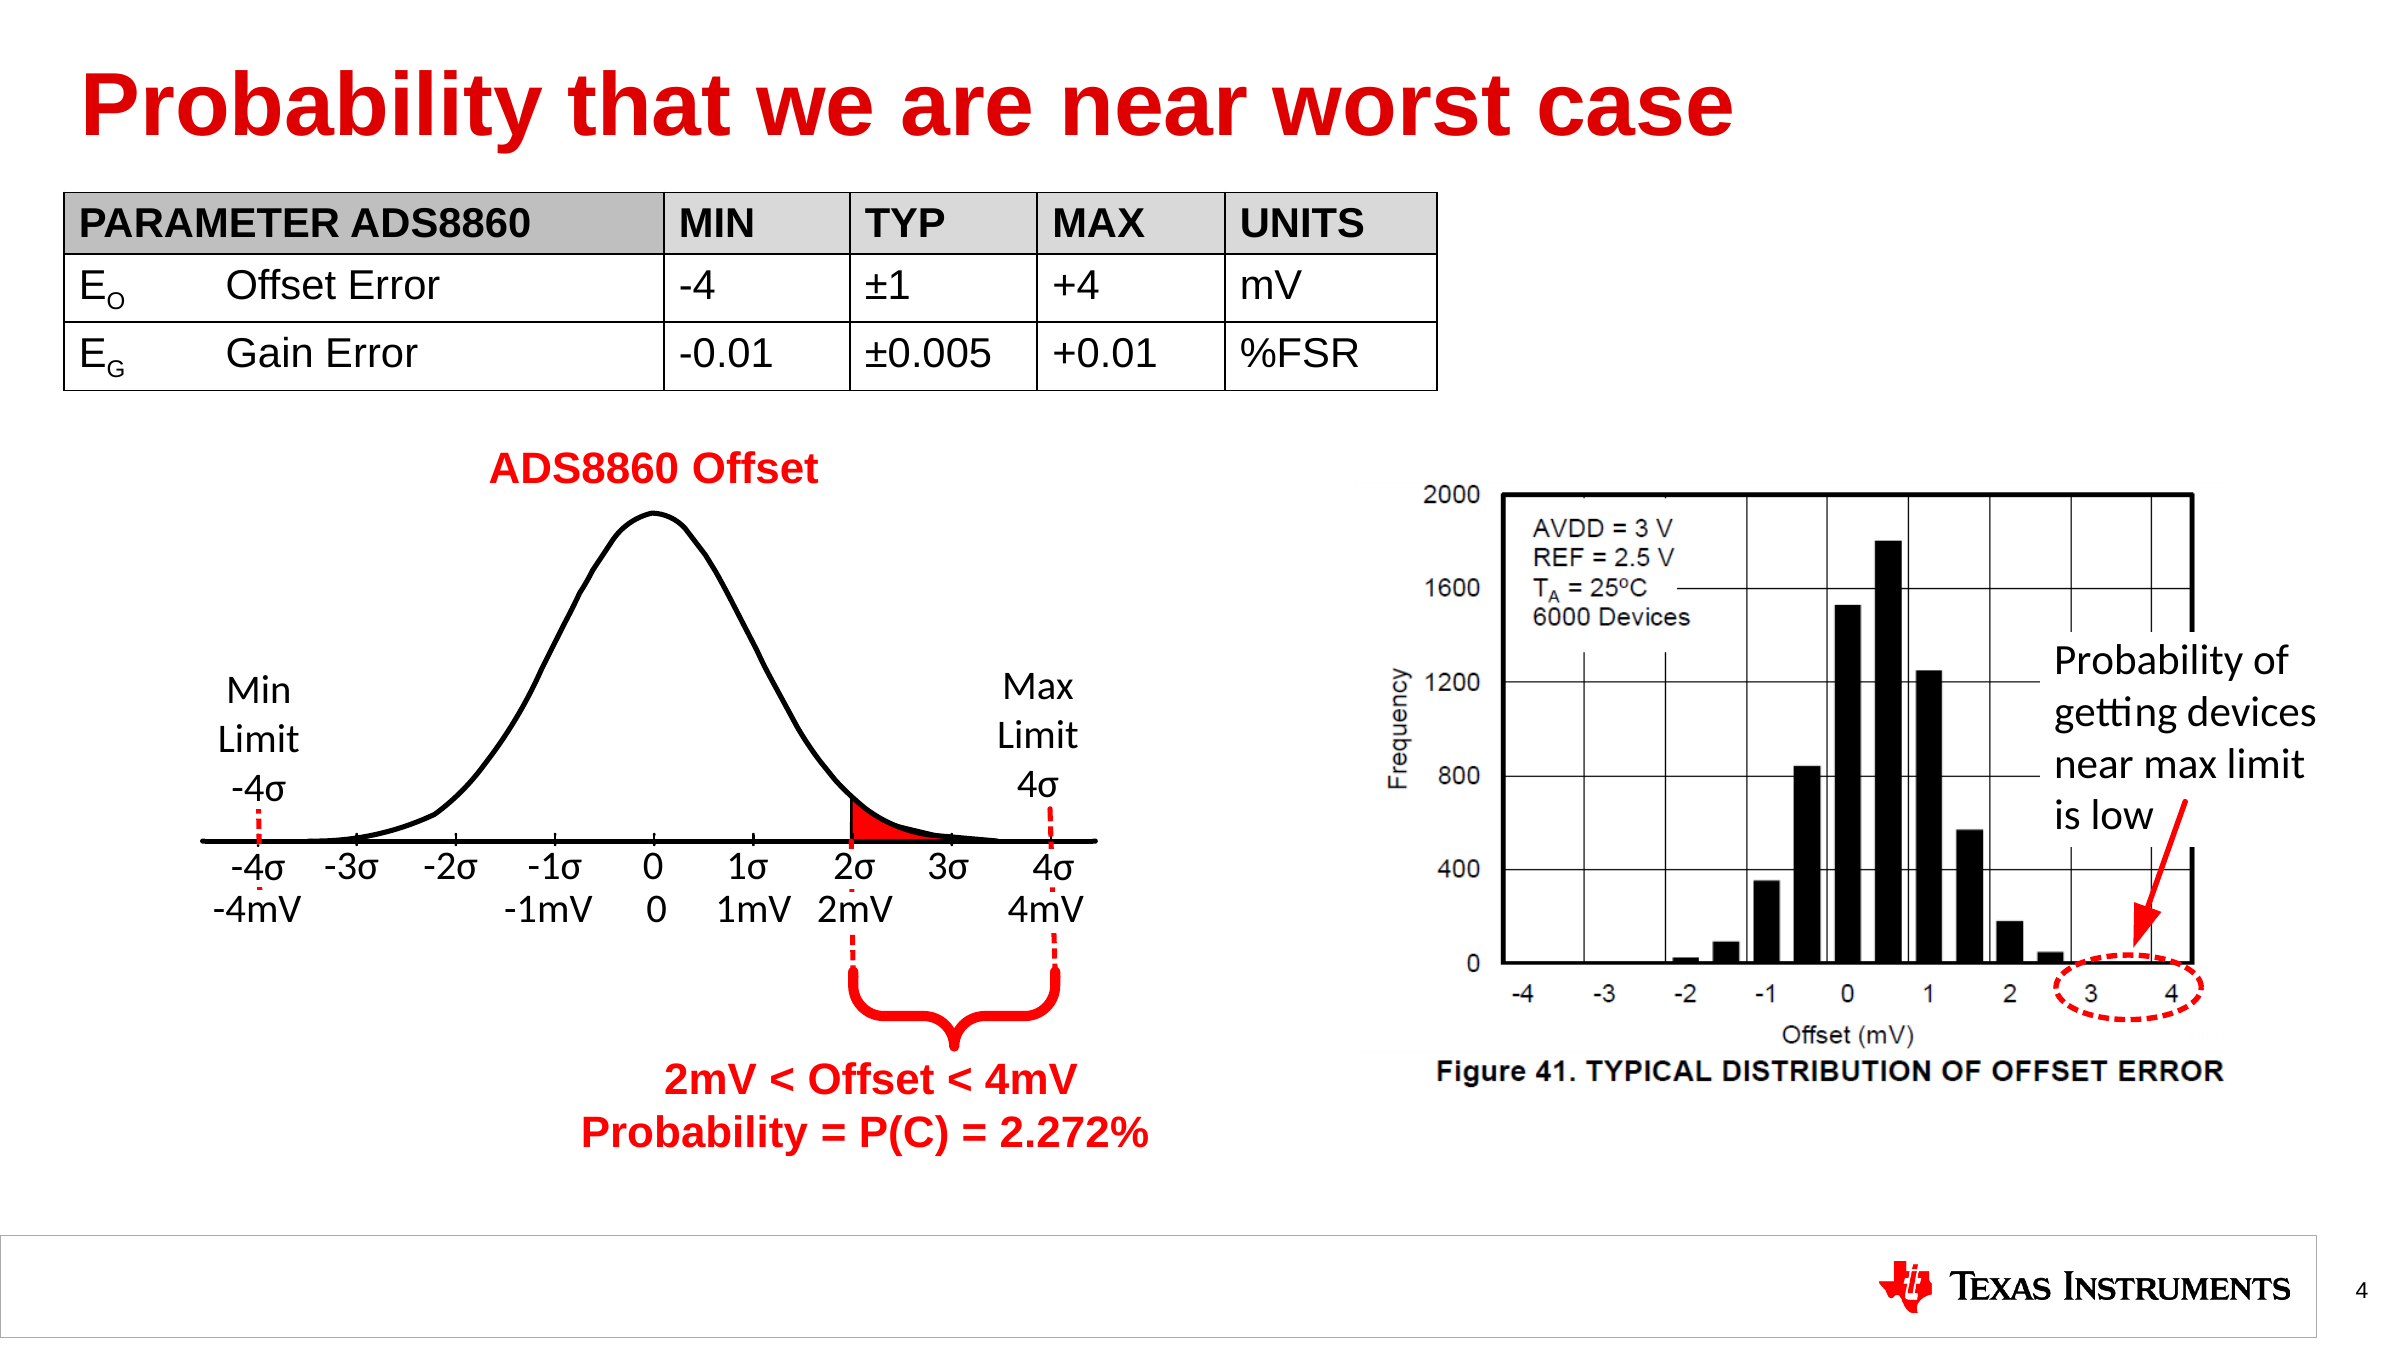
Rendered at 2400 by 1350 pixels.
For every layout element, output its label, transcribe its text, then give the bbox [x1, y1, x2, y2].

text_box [187, 428, 1176, 1183]
table_cell +0.01 [1038, 323, 1224, 390]
title Probability that we are near worst case [60, 27, 2282, 189]
table_cell EG [65, 323, 211, 390]
table_cell ±1 [851, 255, 1036, 321]
table_cell Gain Error [211, 323, 663, 390]
table_header MIN [665, 193, 849, 253]
slide_number 4 [1828, 1265, 2389, 1307]
table_header UNITS [1226, 193, 1436, 253]
table_cell -4 [665, 255, 849, 321]
table_header TYP [851, 193, 1036, 253]
picture [1879, 1307, 2290, 1313]
table_cell EO [65, 255, 211, 321]
table_cell %FSR [1226, 323, 1436, 390]
table_header PARAMETER ADS8860 [65, 193, 663, 253]
table_cell ±0.005 [851, 323, 1036, 390]
table_cell mV [1226, 255, 1436, 321]
table_cell +4 [1038, 255, 1224, 321]
picture [1879, 1261, 2290, 1265]
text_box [1349, 451, 2353, 1113]
table_cell Offset Error [211, 255, 663, 321]
table_header MAX [1038, 193, 1224, 253]
table_cell -0.01 [665, 323, 849, 390]
